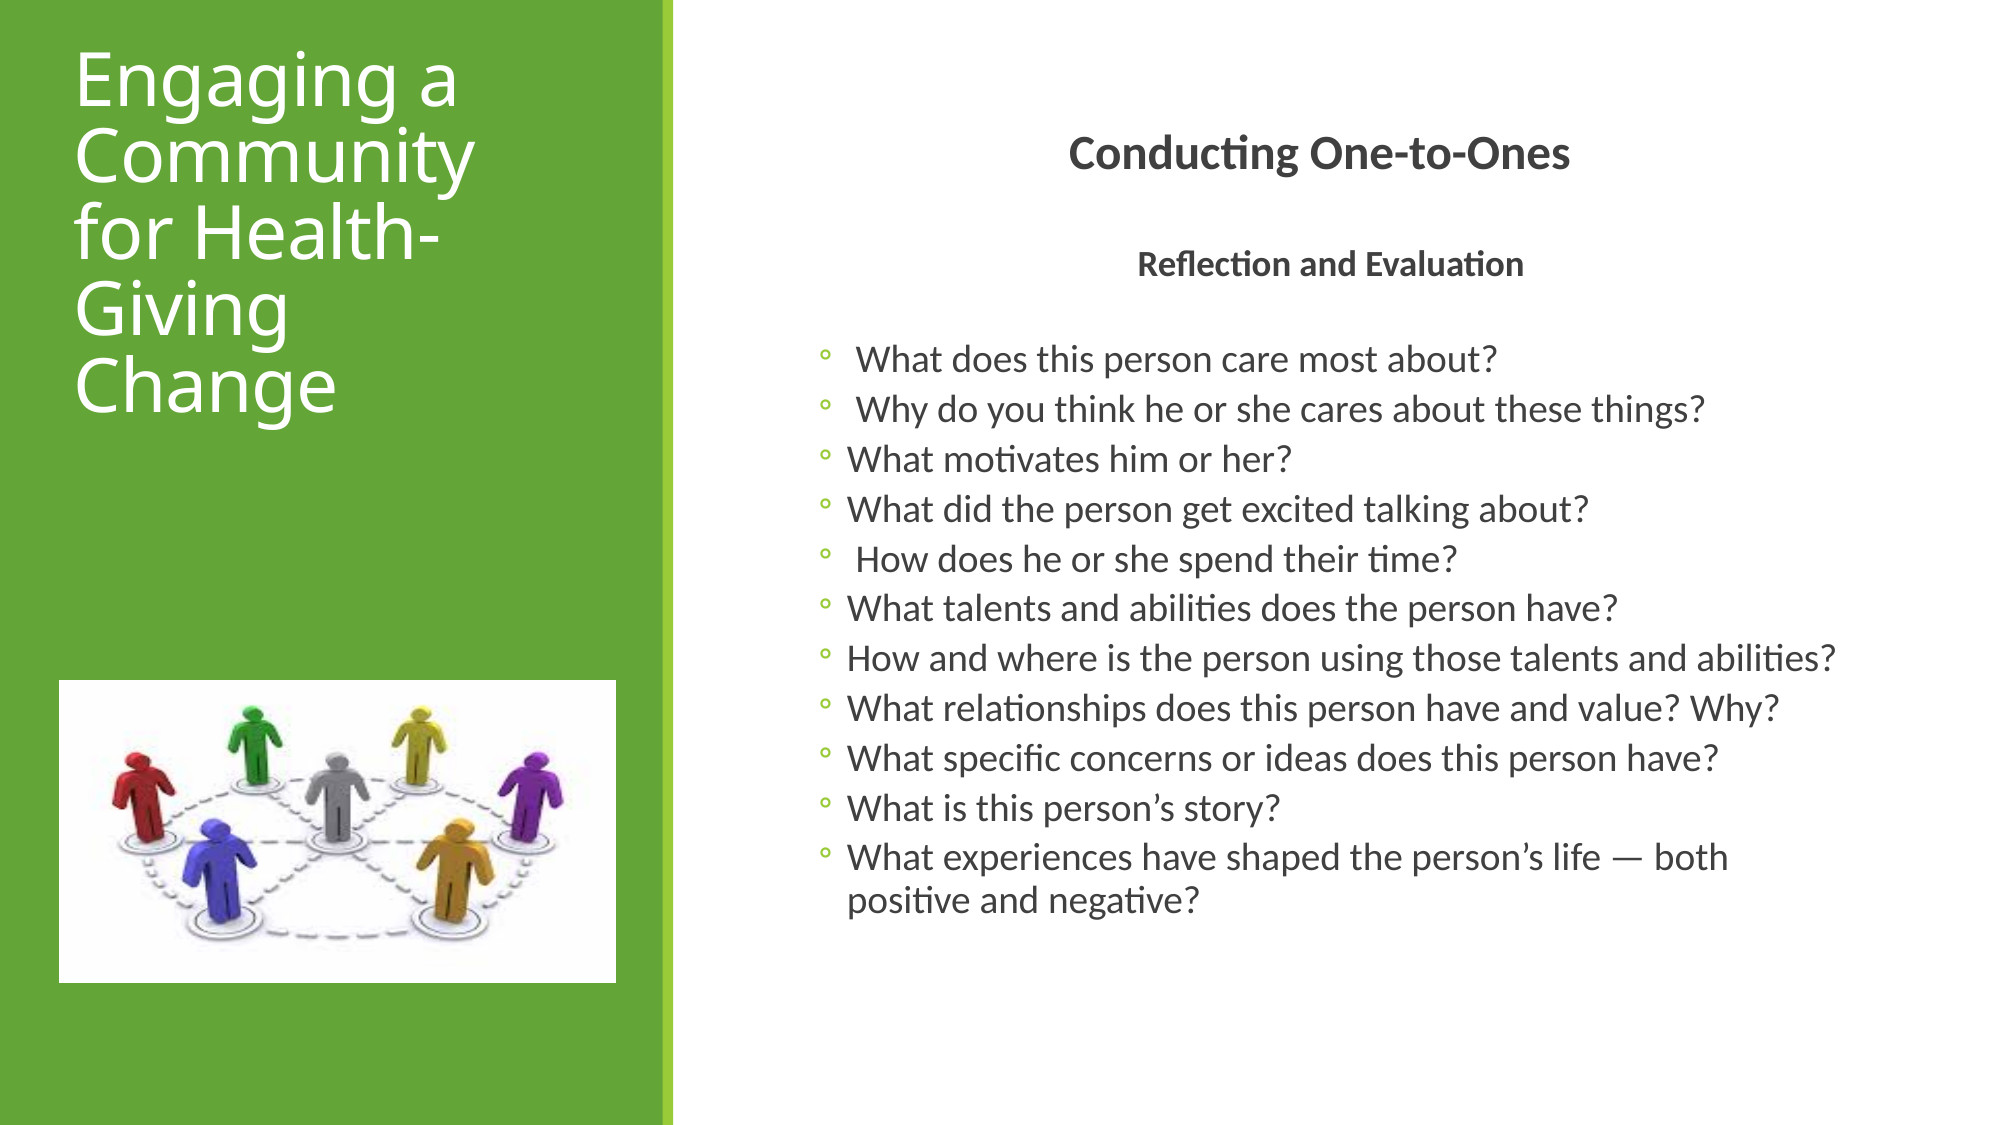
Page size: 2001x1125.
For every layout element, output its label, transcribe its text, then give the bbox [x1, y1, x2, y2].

title Engaging a Community for Health-Giving Change [59, 59, 584, 435]
list Conducting One-to-Ones Reflection and Evaluation What does this person care most about? Why do you think he or she cares about these things? What motivates him or her? What did the person get excited talking about? How does he or she spend their time? What talents and abilities does the person have? How and where is the person using those talents and abilities? What relationships does this person have and value? Why? What specific concerns or ideas does this person have? What is this person’s story? What experiences have shaped the person’s life — both positive and negative? [787, 120, 1853, 983]
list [58, 680, 617, 983]
